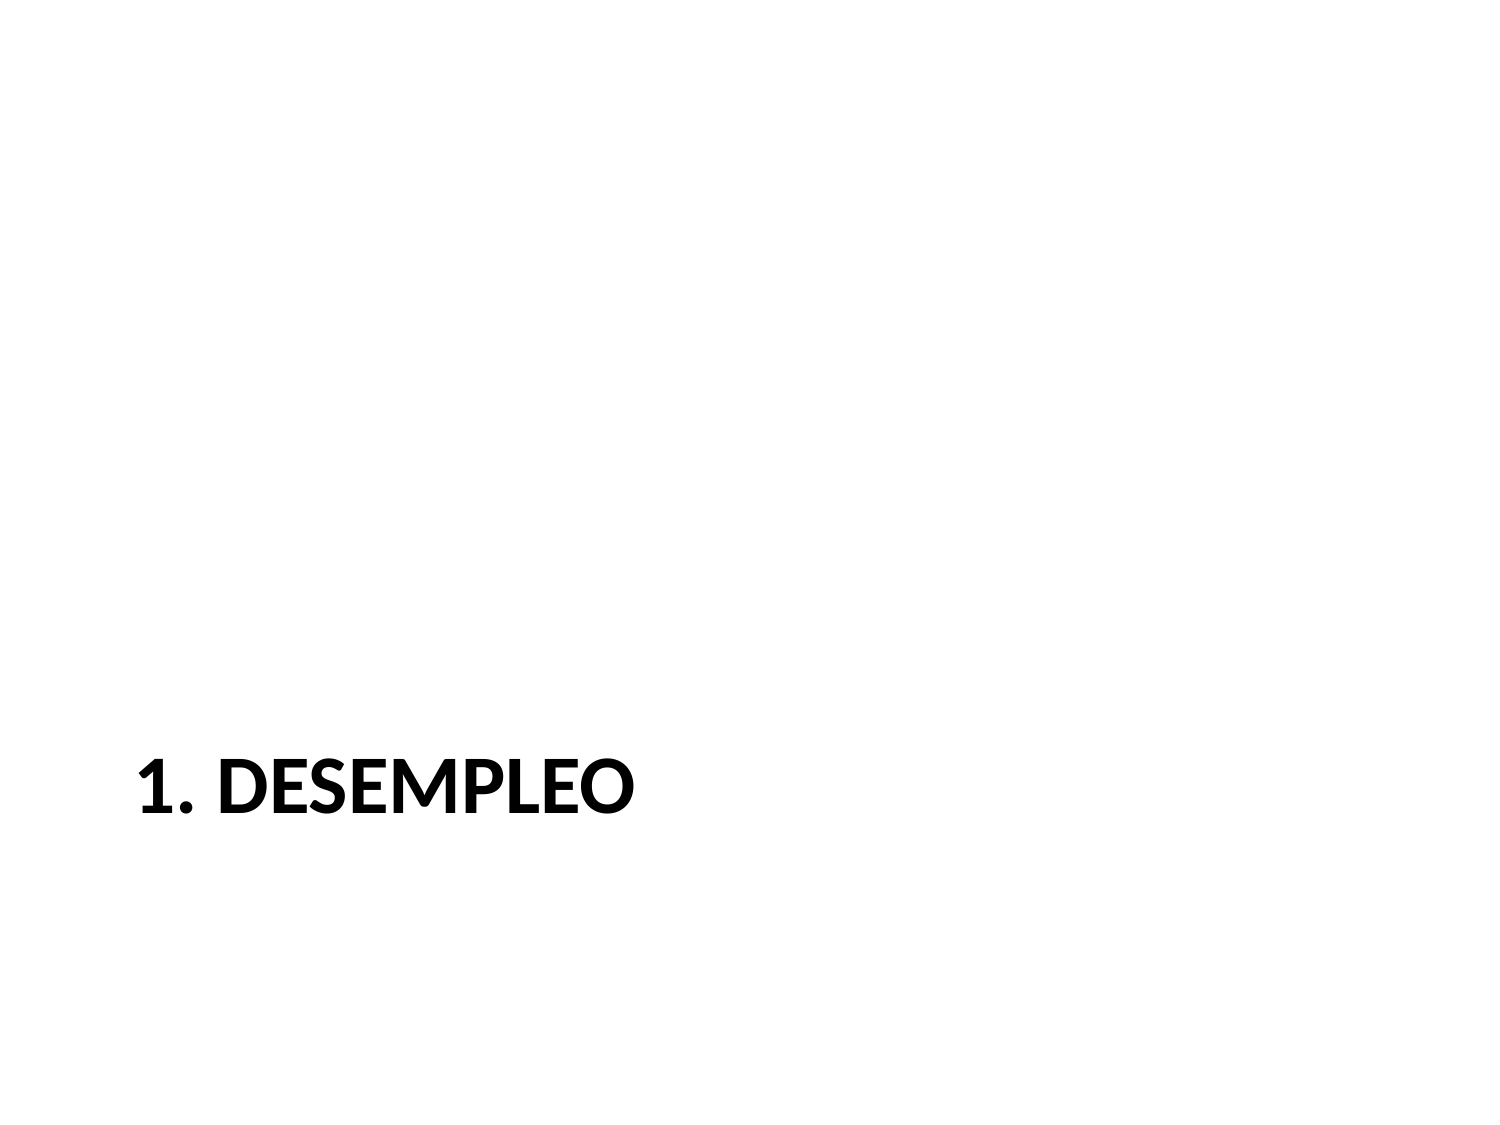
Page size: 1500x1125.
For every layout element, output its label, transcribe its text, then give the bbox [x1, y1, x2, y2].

title 1. Desempleo [118, 722, 1394, 947]
